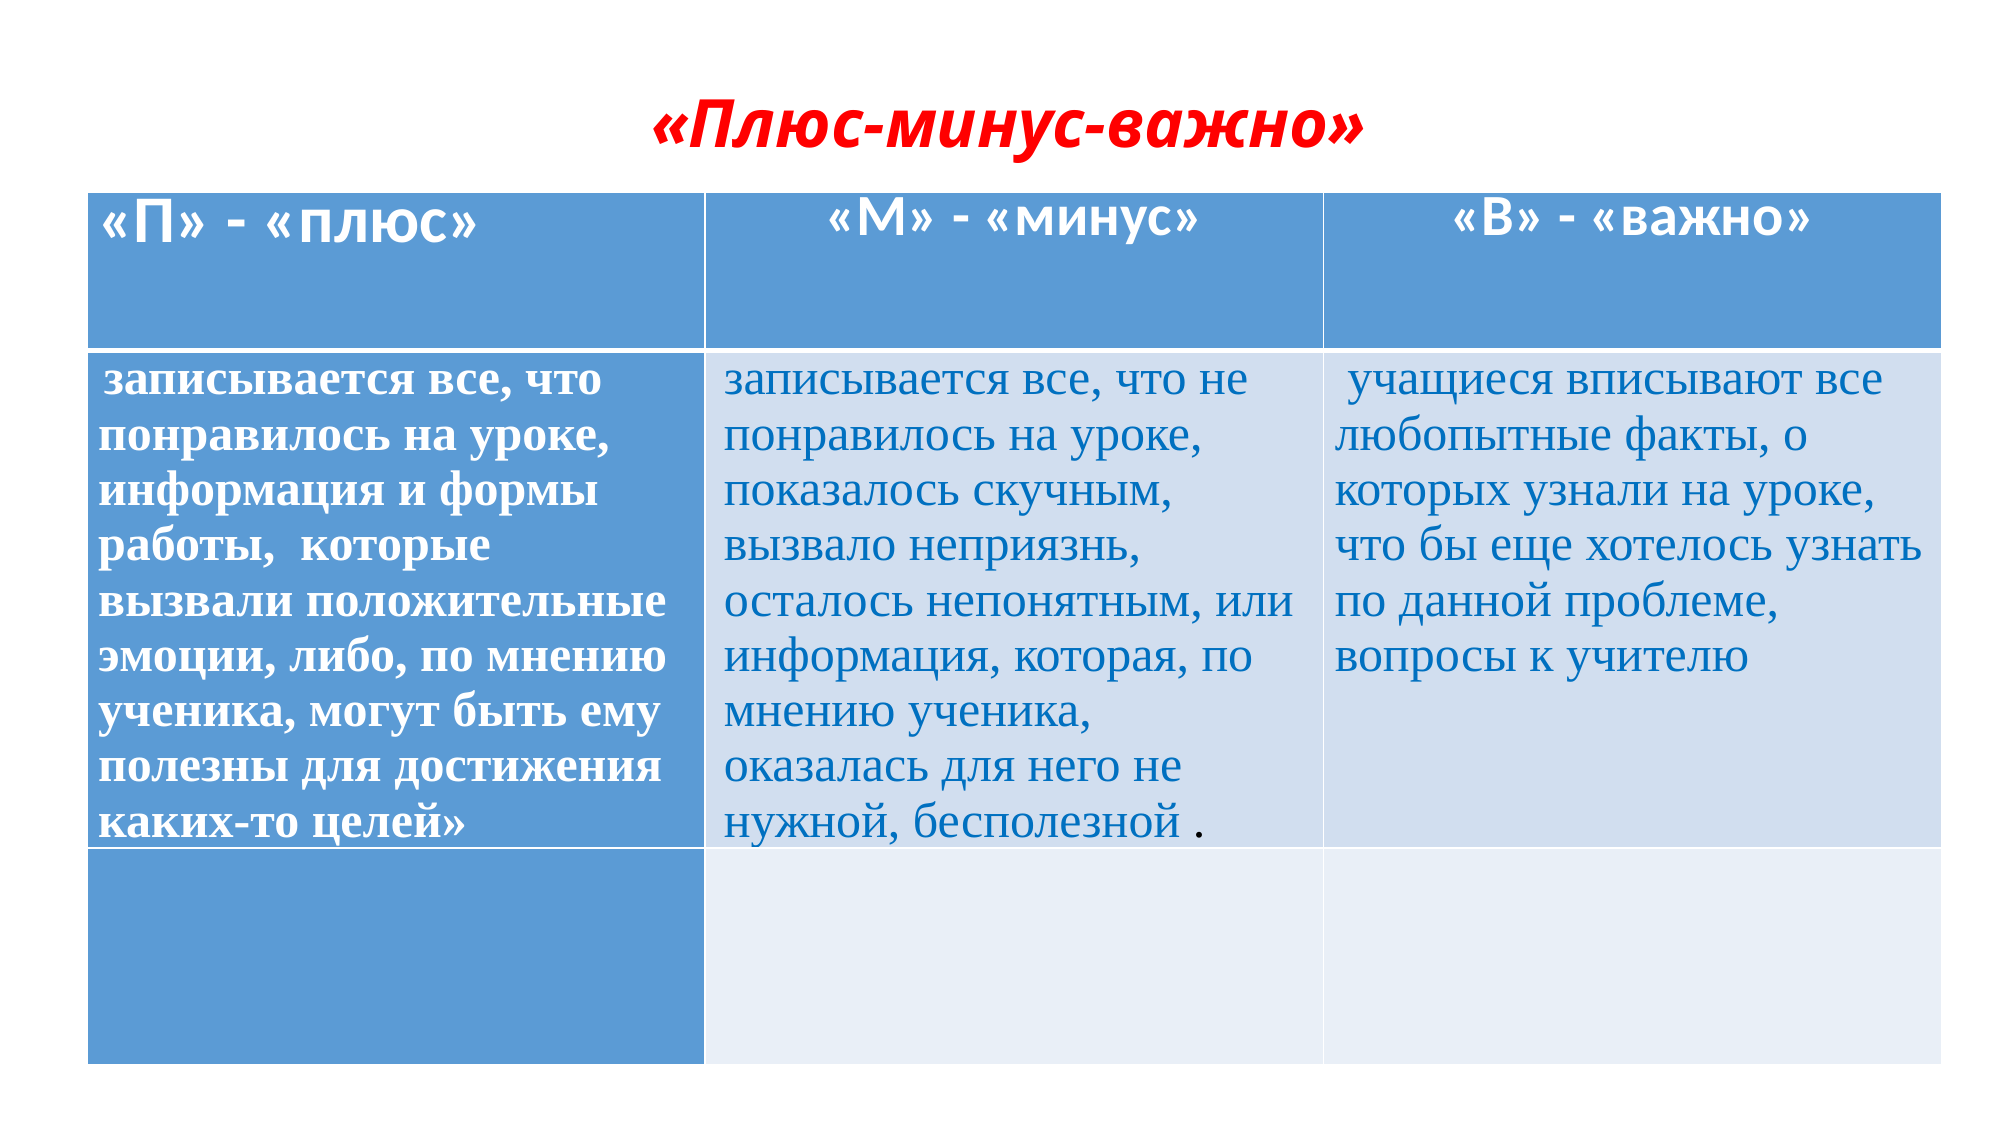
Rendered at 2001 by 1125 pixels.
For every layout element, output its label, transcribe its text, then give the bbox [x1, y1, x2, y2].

table_cell записывается все, что не понравилось на уроке, показалось скучным, вызвало неприязнь, осталось непонятным, или информация, которая, по мнению ученика, оказалась для него не нужной, бесполезной . [706, 353, 1323, 847]
table_header «М» - «минус» [706, 193, 1323, 348]
table_header «П» - «плюс» [88, 193, 704, 348]
table_cell записывается все, что понравилось на уроке, информация и формы работы, которые вызвали положительные эмоции, либо, по мнению ученика, могут быть ему полезны для достижения каких-то целей» [88, 353, 704, 847]
title «Плюс-минус-важно» [137, 59, 1863, 191]
table_cell учащиеся вписывают все любопытные факты, о которых узнали на уроке, что бы еще хотелось узнать по данной проблеме, вопросы к учителю [1324, 353, 1941, 847]
table_cell [88, 849, 704, 1064]
table_cell [1324, 849, 1941, 1064]
table_header «В» - «важно» [1324, 193, 1941, 348]
table_cell [706, 849, 1323, 1064]
